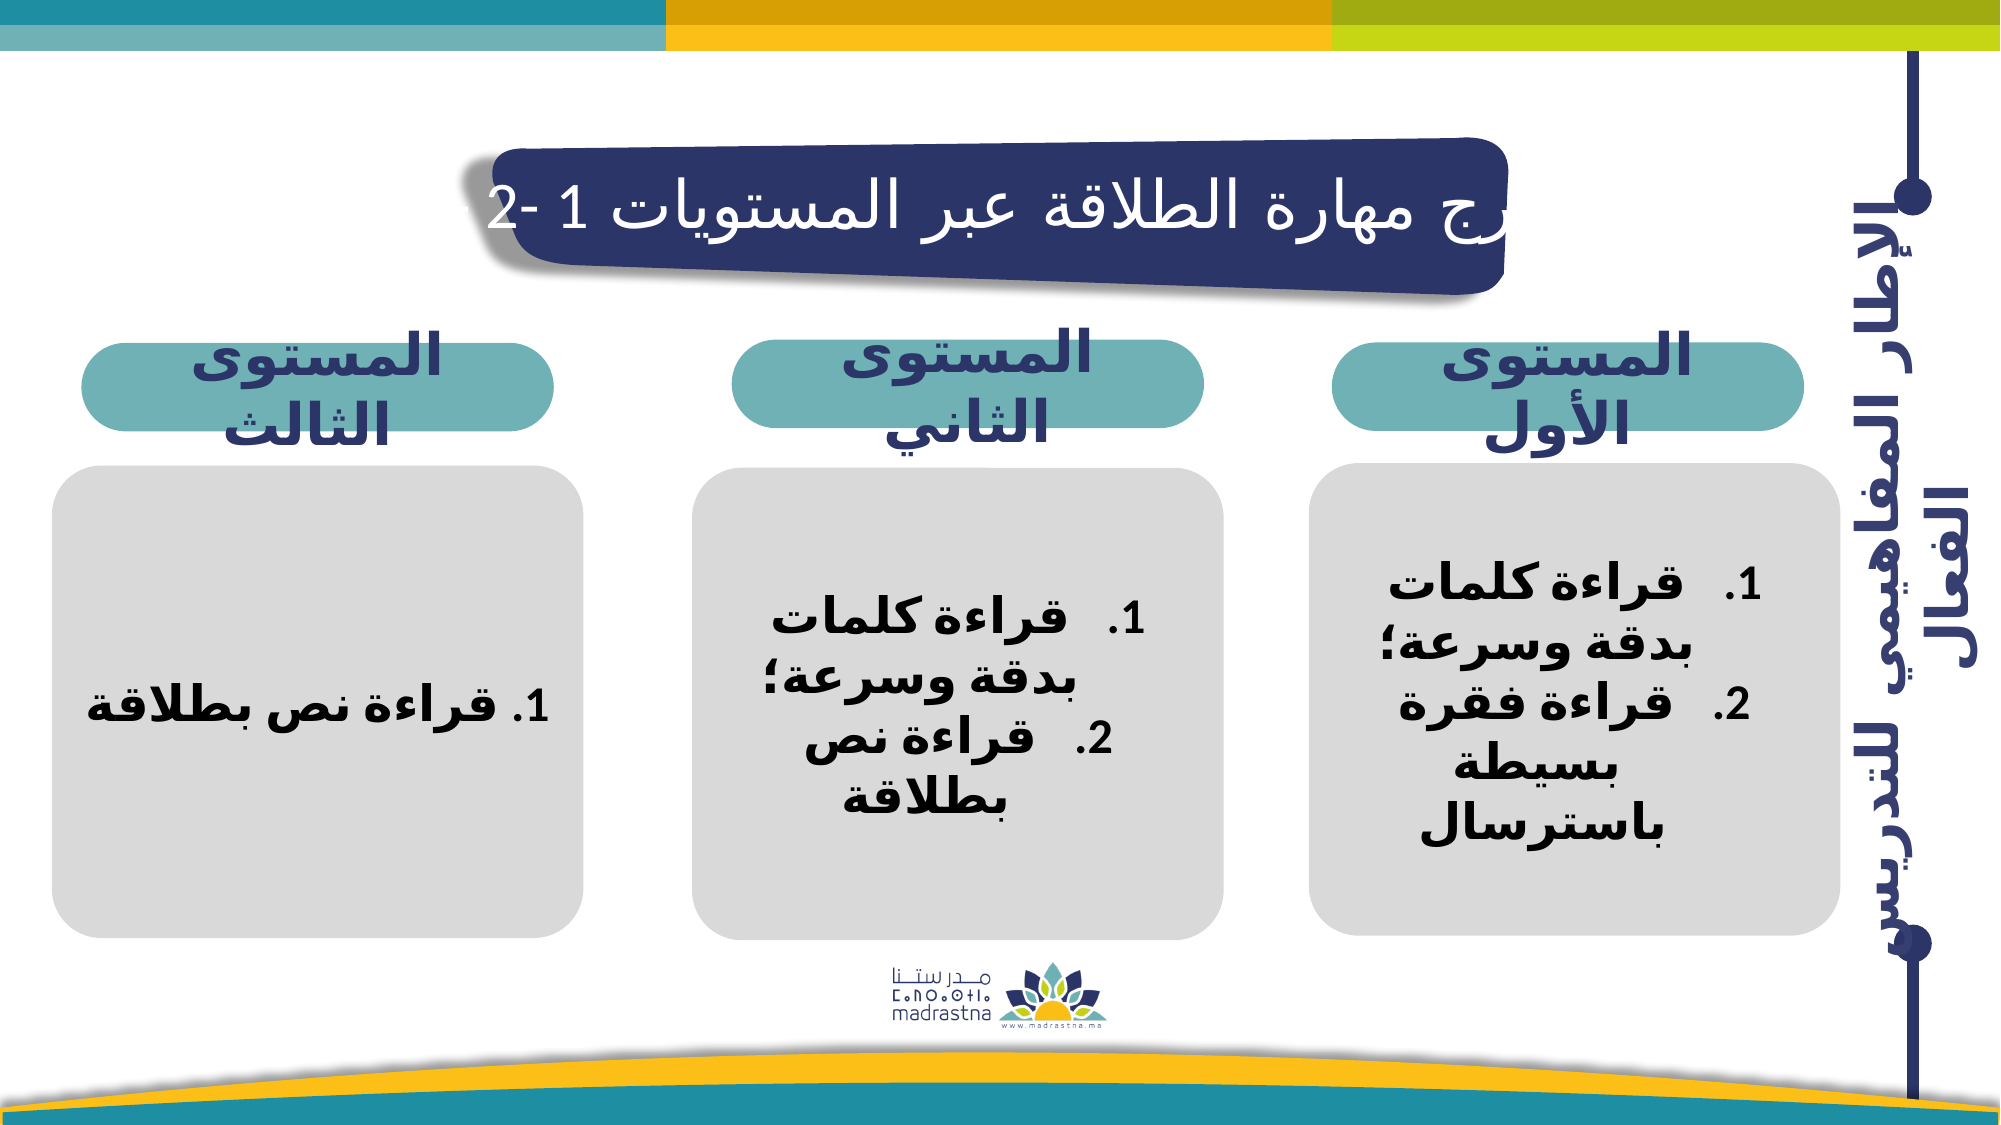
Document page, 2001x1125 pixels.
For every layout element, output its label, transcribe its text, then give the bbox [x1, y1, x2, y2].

text_box قراءة كلمات بدقة وسرعة؛ قراءة نص بطلاقة [691, 466, 1225, 942]
text_box المستوى الأول [1330, 341, 1806, 433]
text_box الإطار المفاهيمي للتدريس الفعال [1832, 136, 1988, 1021]
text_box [0, 1052, 2000, 1125]
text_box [0, 0, 2000, 52]
text_box المستوى الثاني [730, 338, 1206, 430]
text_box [335, 101, 1665, 298]
picture [893, 962, 1107, 1028]
text_box 1. قراءة نص بطلاقة [50, 464, 585, 940]
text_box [1894, 52, 1931, 215]
text_box المستوى الثالث [80, 341, 555, 433]
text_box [1894, 925, 1931, 1052]
text_box قراءة كلمات بدقة وسرعة؛ قراءة فقرة بسيطة باسترسال [1307, 462, 1842, 937]
